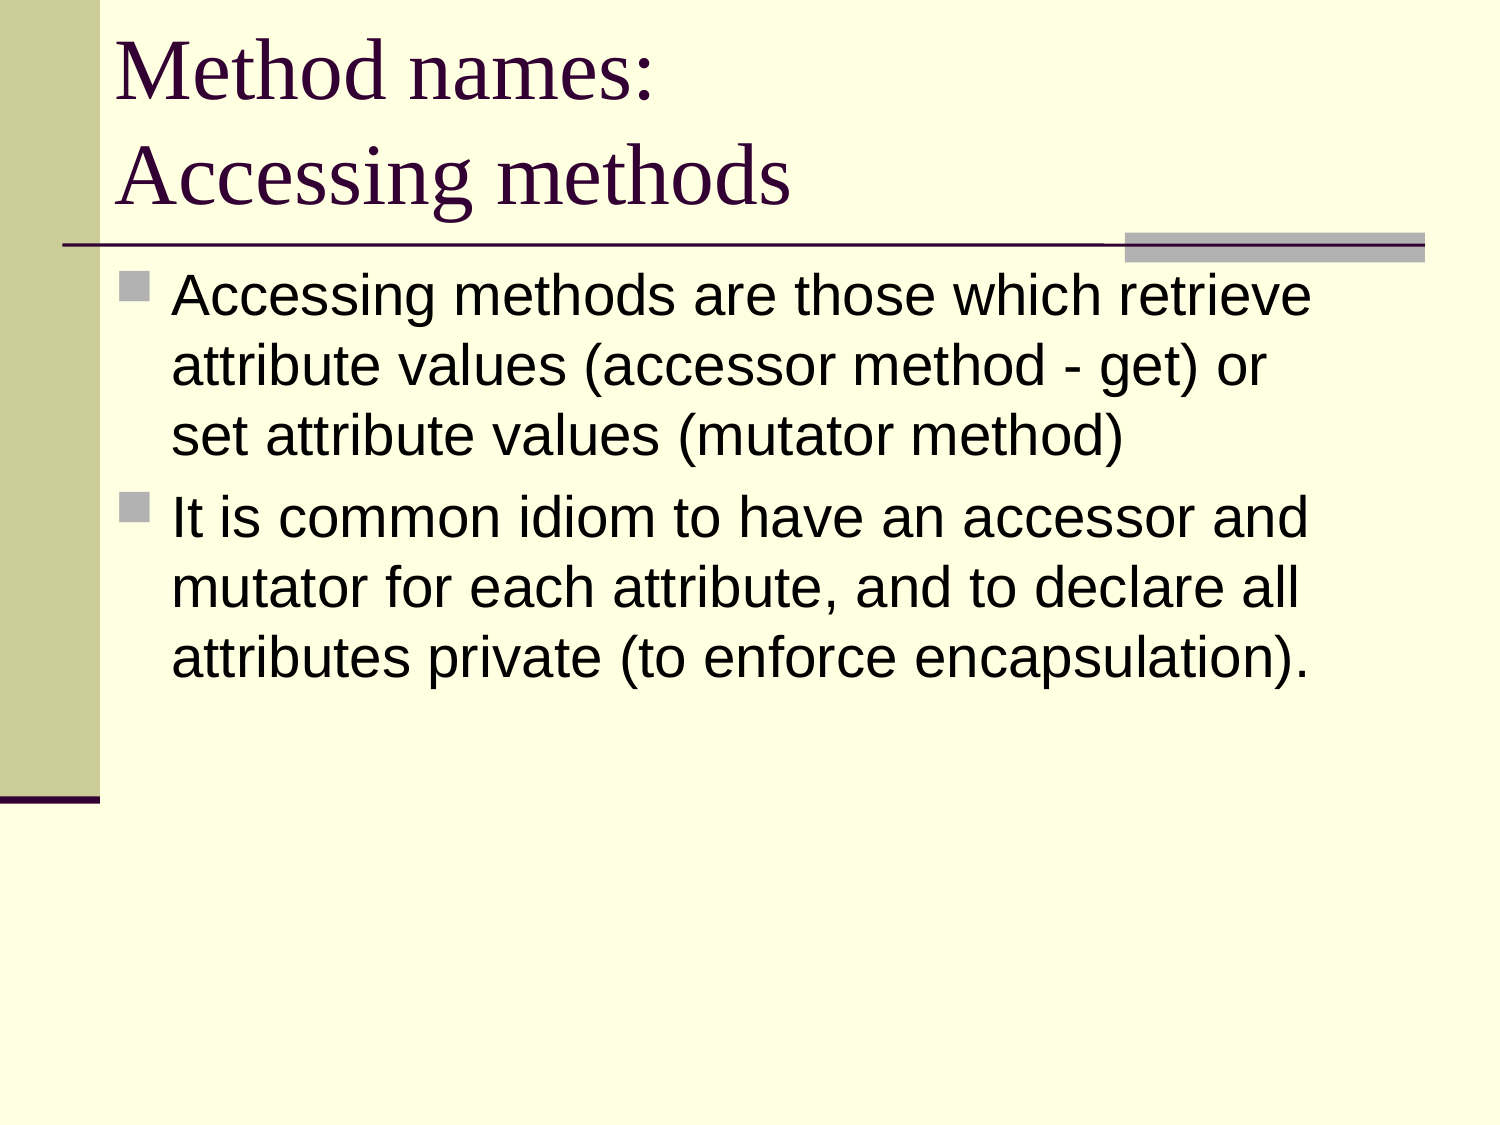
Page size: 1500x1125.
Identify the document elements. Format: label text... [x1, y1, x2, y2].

title Method names: Accessing methods [99, 0, 1299, 236]
list Accessing methods are those which retrieve attribute values (accessor method - get) or set attribute values (mutator method) It is common idiom to have an accessor and mutator for each attribute, and to declare all attributes private (to enforce encapsulation). [99, 249, 1376, 994]
